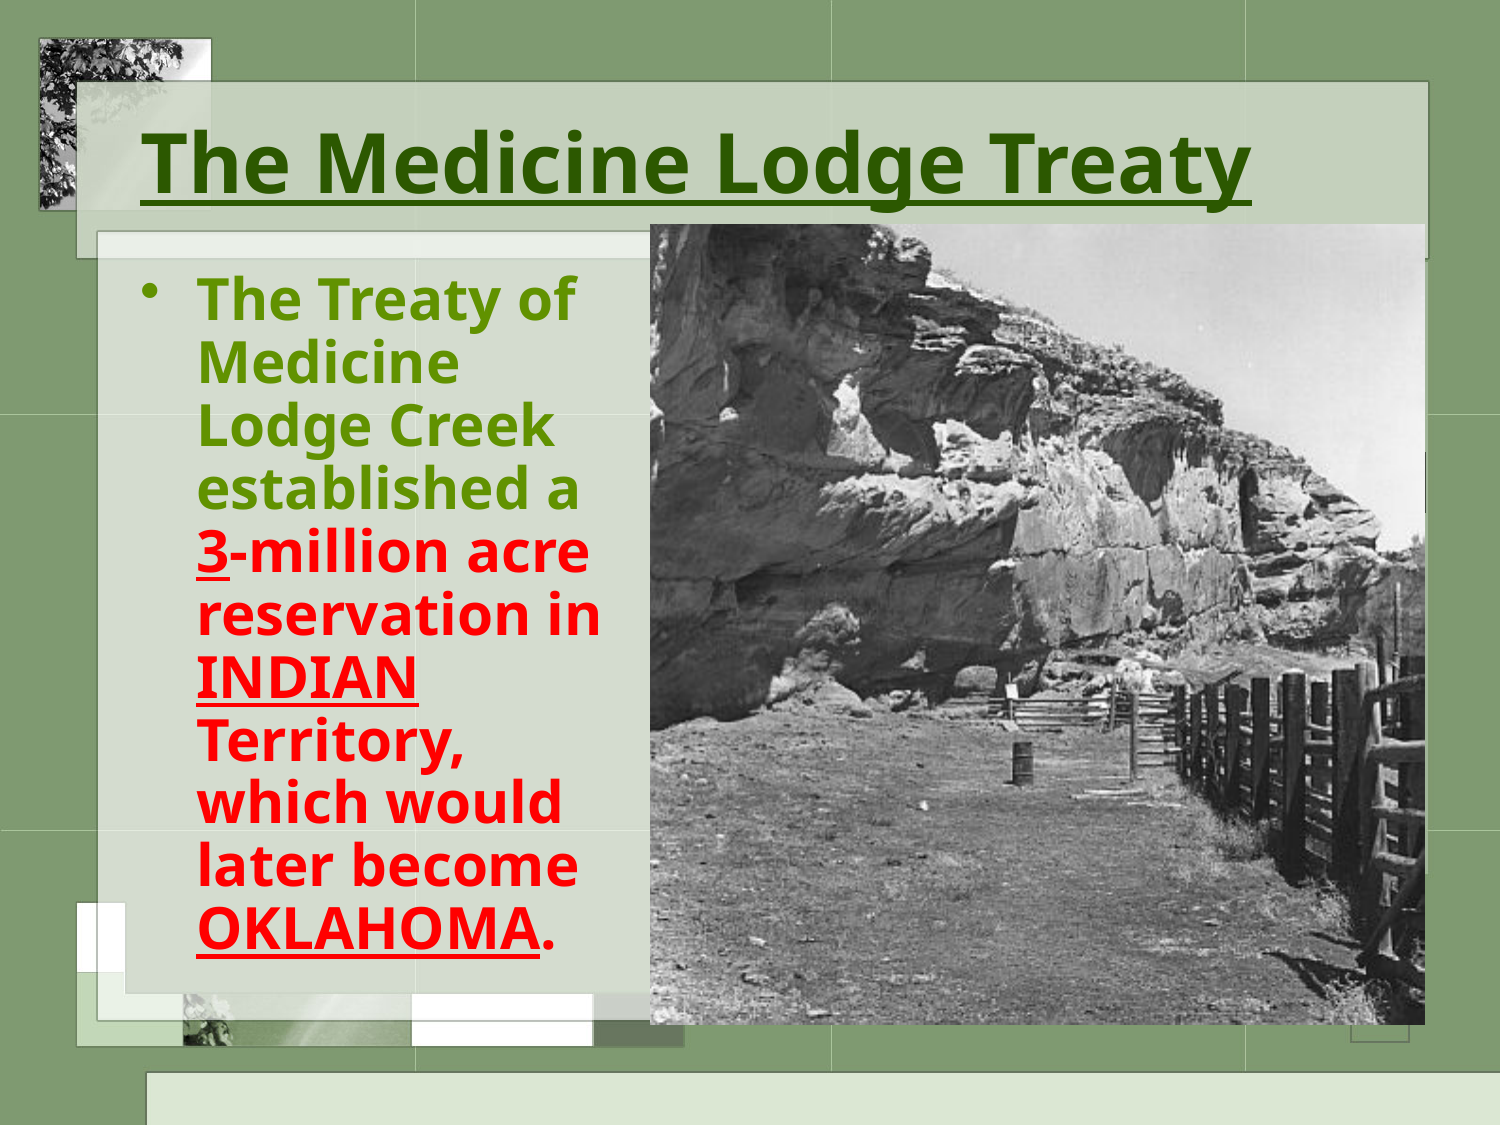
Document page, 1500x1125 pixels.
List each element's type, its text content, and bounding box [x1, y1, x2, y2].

list The Treaty of Medicine Lodge Creek established a 3-million acre reservation in INDIAN Territory, which would later become OKLAHOMA. [125, 262, 644, 988]
picture [0, 0, 1500, 1125]
title The Medicine Lodge Treaty [125, 87, 1350, 233]
